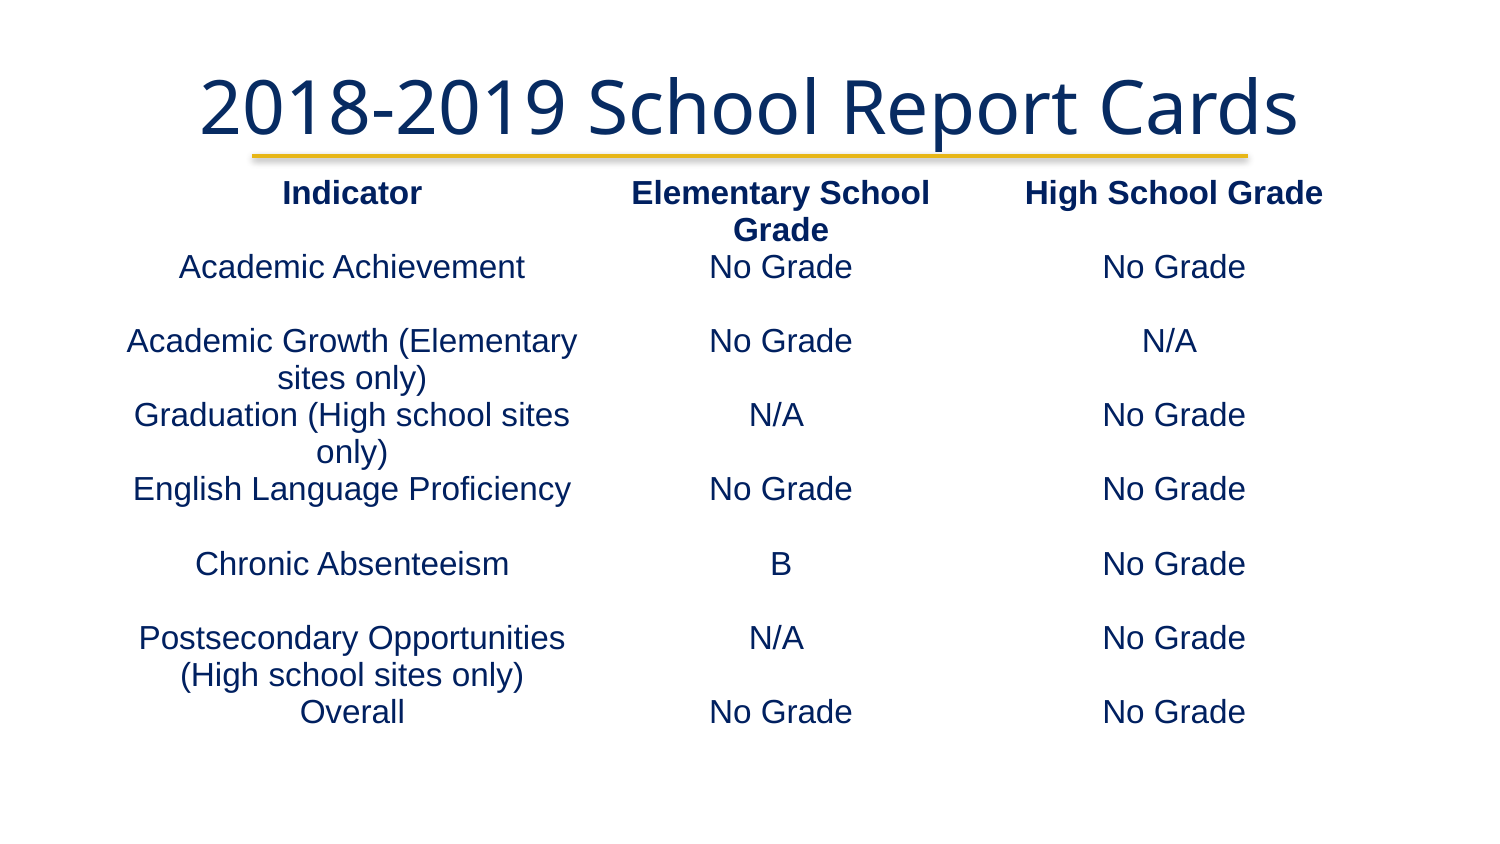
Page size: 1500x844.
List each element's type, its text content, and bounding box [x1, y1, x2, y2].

table_cell Postsecondary Opportunities (High school sites only) [113, 619, 592, 693]
table_cell B [592, 545, 970, 619]
table_cell Academic Growth (Elementary sites only) [113, 323, 592, 397]
table_cell N/A [970, 323, 1378, 397]
table_header High School Grade [970, 175, 1378, 249]
table_cell No Grade [970, 545, 1378, 619]
table_header Elementary School Grade [592, 175, 970, 249]
title 2018-2019 School Report Cards [75, 33, 1425, 175]
table_cell Chronic Absenteeism [113, 545, 592, 619]
table_cell N/A [592, 619, 970, 693]
table_cell No Grade [592, 693, 970, 767]
table_cell Graduation (High school sites only) [113, 397, 592, 471]
table_cell N/A [592, 397, 970, 471]
table_cell Academic Achievement [113, 249, 592, 323]
table_cell No Grade [970, 619, 1378, 693]
table_cell No Grade [592, 249, 970, 323]
table_cell No Grade [970, 693, 1378, 767]
table_header Indicator [113, 175, 592, 249]
table_cell No Grade [592, 323, 970, 397]
table_cell English Language Proficiency [113, 471, 592, 545]
table_cell No Grade [970, 249, 1378, 323]
table_cell No Grade [592, 471, 970, 545]
table_cell Overall [113, 693, 592, 767]
table_cell No Grade [970, 471, 1378, 545]
table_cell No Grade [970, 397, 1378, 471]
